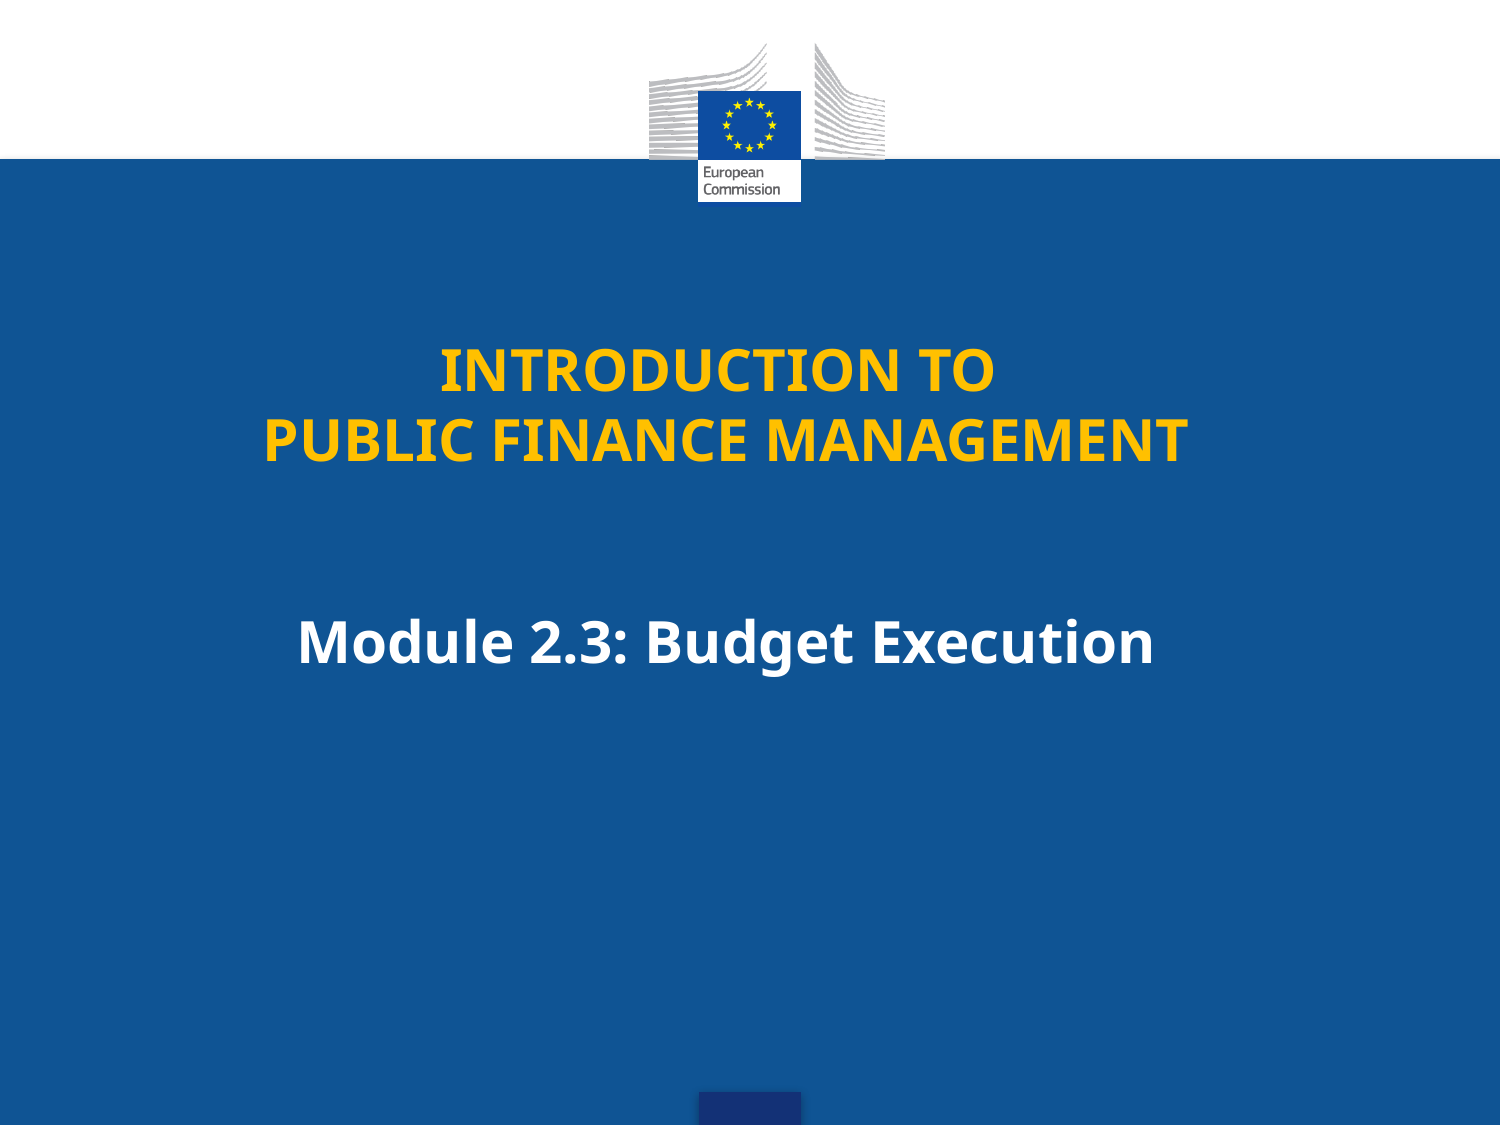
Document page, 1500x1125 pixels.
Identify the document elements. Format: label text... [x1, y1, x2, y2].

title INTRODUCTION TO PUBLIC FINANCE MANAGEMENT [88, 326, 1364, 481]
subtitle Module 2.3: Budget Execution [144, 597, 1308, 810]
